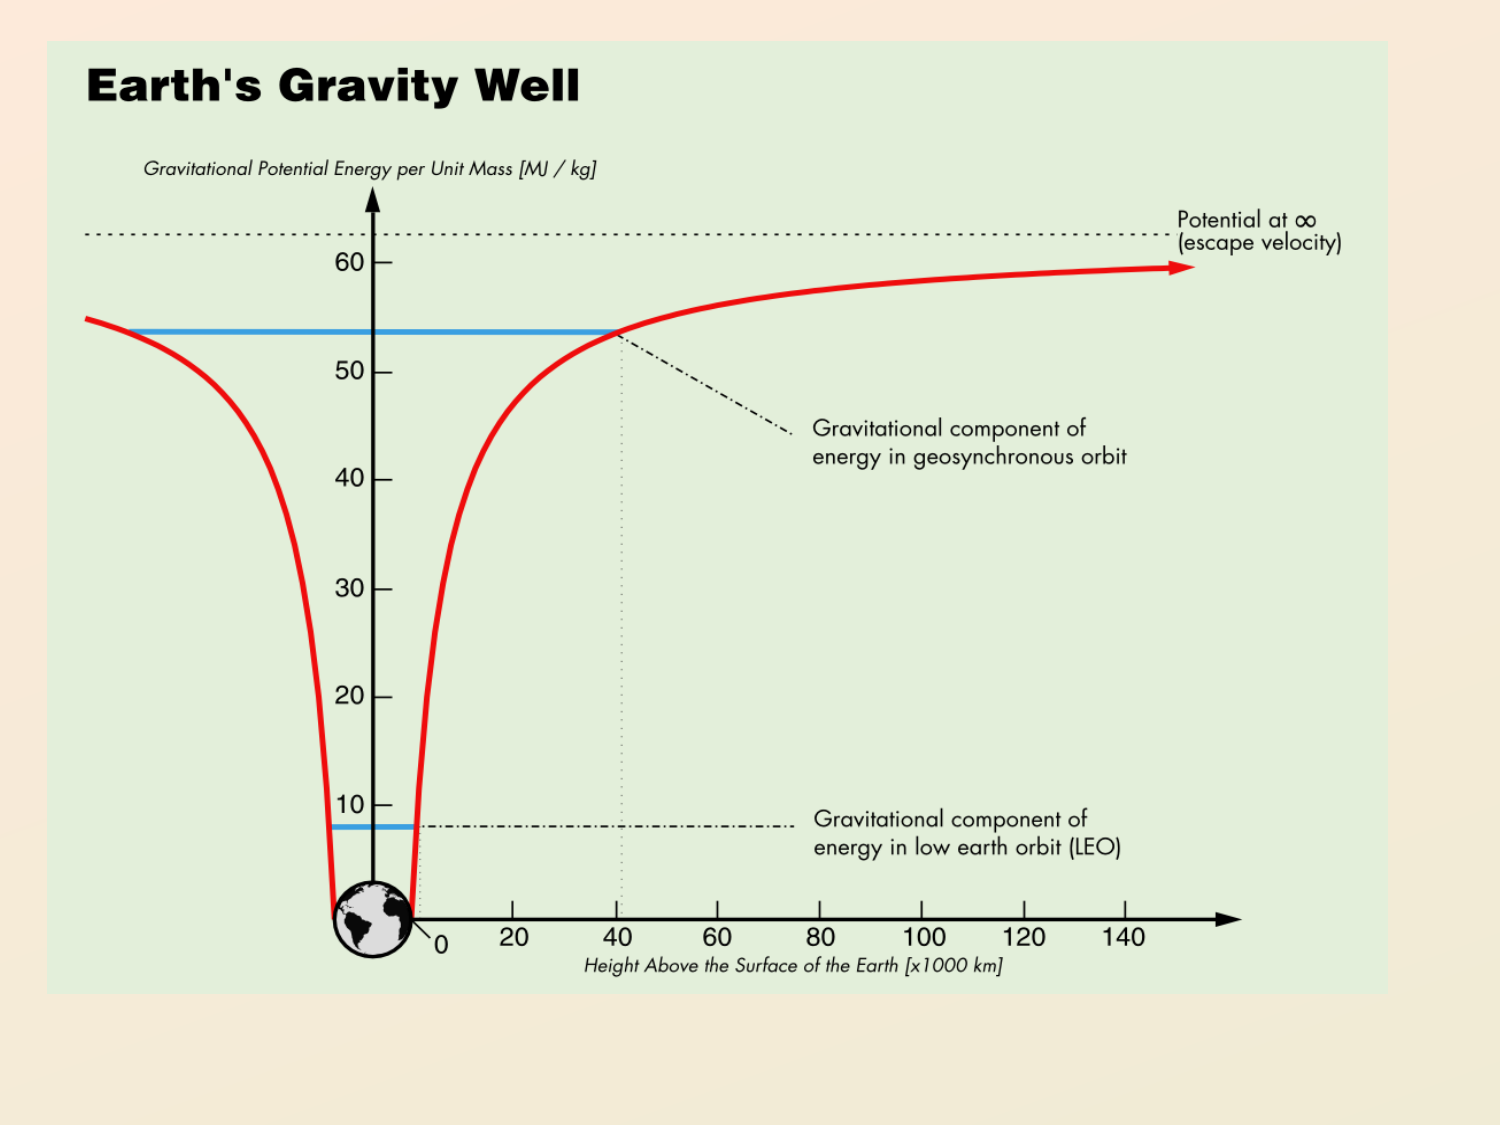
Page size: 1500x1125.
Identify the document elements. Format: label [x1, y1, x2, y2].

list [47, 41, 1388, 995]
